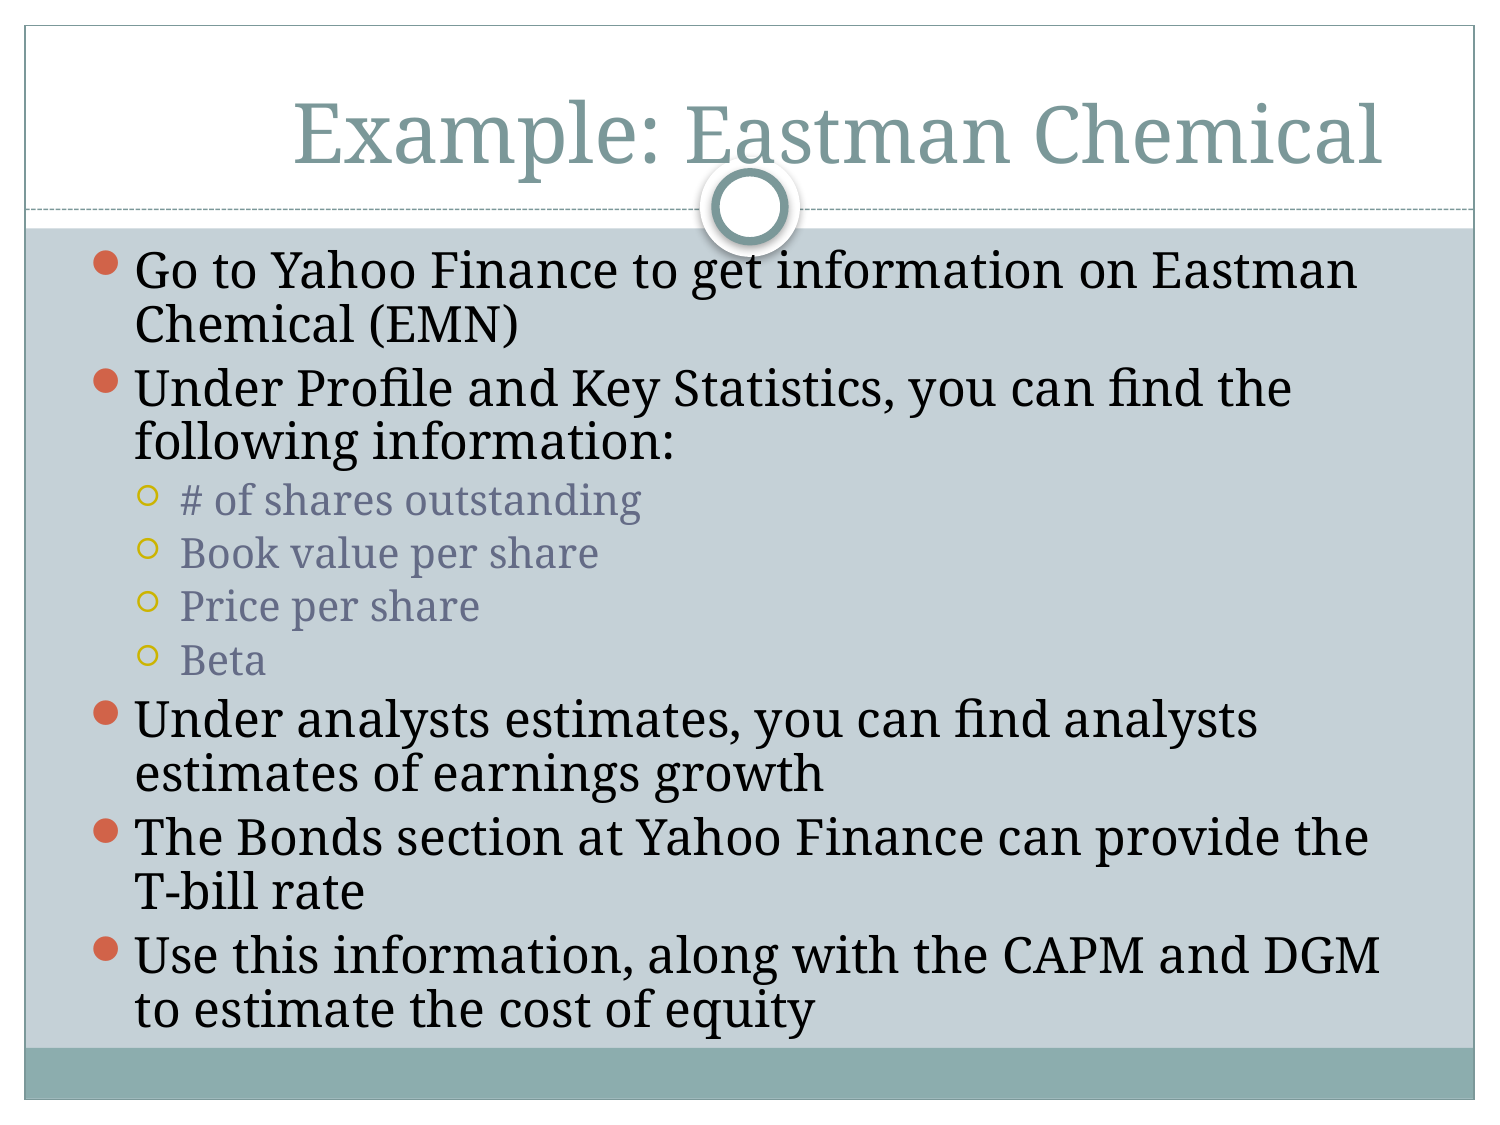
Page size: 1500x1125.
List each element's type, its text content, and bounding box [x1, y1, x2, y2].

list Go to Yahoo Finance to get information on Eastman Chemical (EMN) Under Profile and Key Statistics, you can find the following information: # of shares outstanding Book value per share Price per share Beta Under analysts estimates, you can find analysts estimates of earnings growth The Bonds section at Yahoo Finance can provide the T-bill rate Use this information, along with the CAPM and DGM to estimate the cost of equity [75, 237, 1438, 1125]
title Example: Eastman Chemical [232, 45, 1423, 188]
